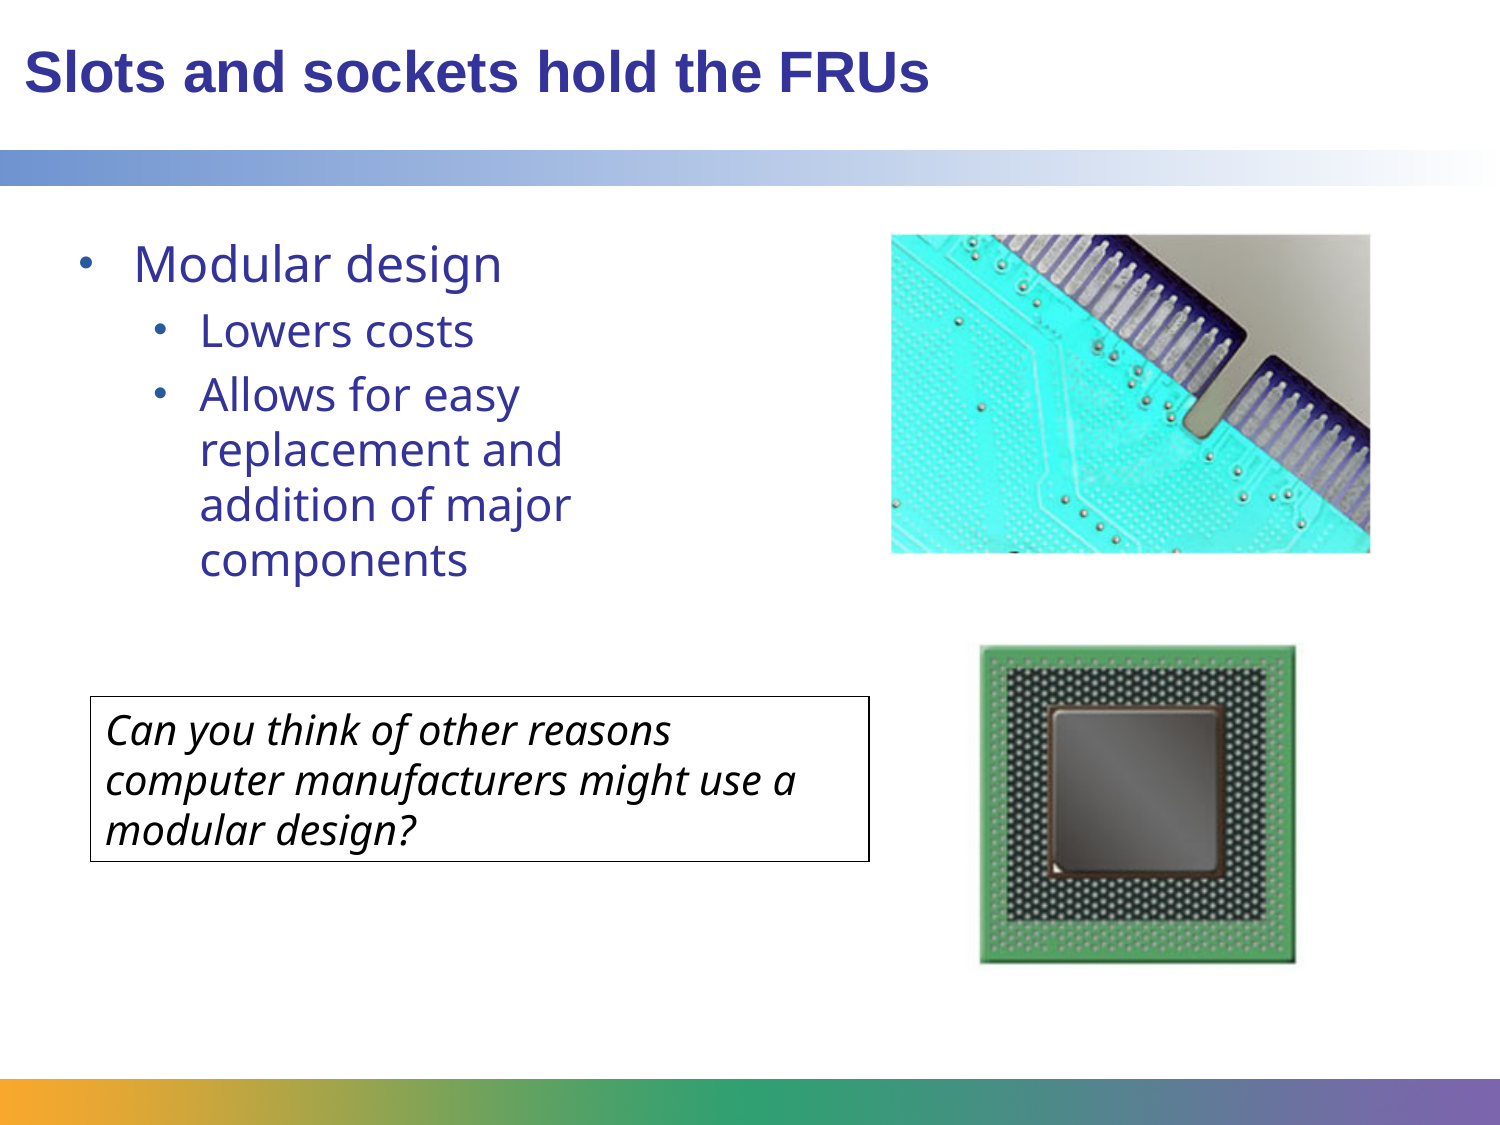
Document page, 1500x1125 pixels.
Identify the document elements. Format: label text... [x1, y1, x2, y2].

picture [890, 232, 1372, 555]
list Modular design Lowers costs Allows for easy replacement and addition of major components [62, 224, 751, 313]
text_box Can you think of other reasons computer manufacturers might use a modular design? [90, 696, 869, 862]
picture [965, 641, 1306, 974]
title Slots and sockets hold the FRUs [9, 0, 1423, 138]
list Modular design Lowers costs Allows for easy replacement and addition of major components [62, 314, 751, 1013]
picture [0, 1079, 1500, 1125]
